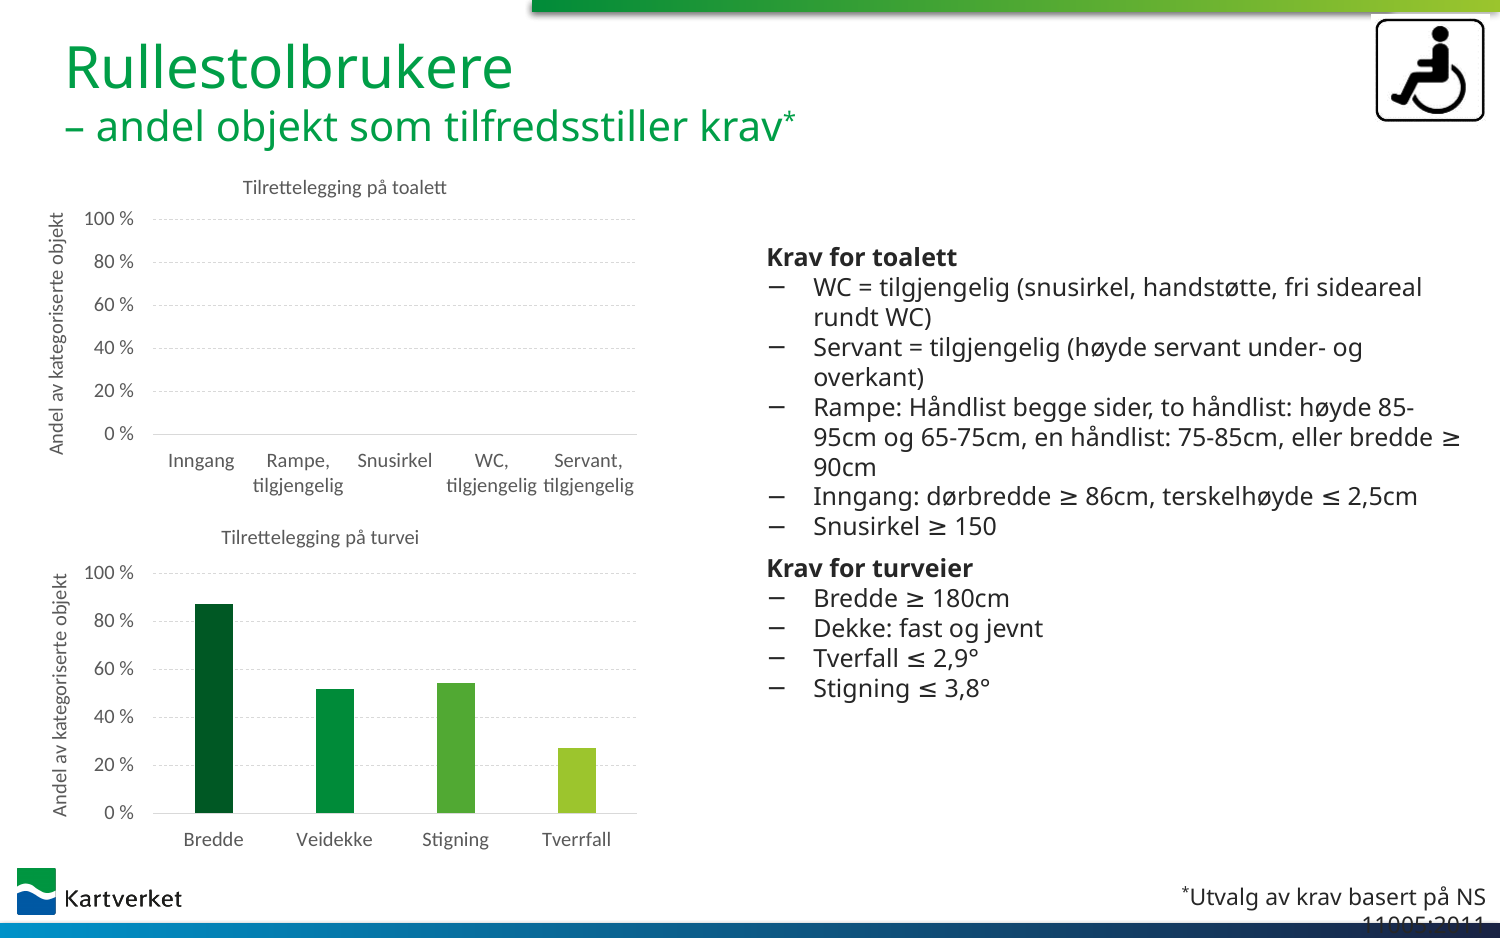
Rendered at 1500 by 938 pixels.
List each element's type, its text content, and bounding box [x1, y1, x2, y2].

picture [41, 520, 650, 859]
text_box Krav for toalett WC = tilgjengelig (snusirkel, handstøtte, fri sideareal rundt WC) Servant = tilgjengelig (høyde servant under- og overkant) Rampe: Håndlist begge sider, to håndlist: høyde 85-95cm og 65-75cm, en håndlist: 75-85cm, eller bredde ≥ 90cm Inngang: dørbredde ≥ 86cm, terskelhøyde ≤ 2,5cm Snusirkel ≥ 150 [751, 234, 1483, 545]
text_box Rullestolbrukere – andel objekt som tilfredsstiller krav* [49, 14, 1431, 158]
picture [1371, 13, 1491, 127]
picture [41, 166, 650, 505]
text_box Krav for turveier Bredde ≥ 180cm Dekke: fast og jevnt Tverfall ≤ 2,9° Stigning ≤ 3,8° [751, 545, 1483, 710]
text_box *Utvalg av krav basert på NS 11005:2011 [1068, 873, 1500, 938]
